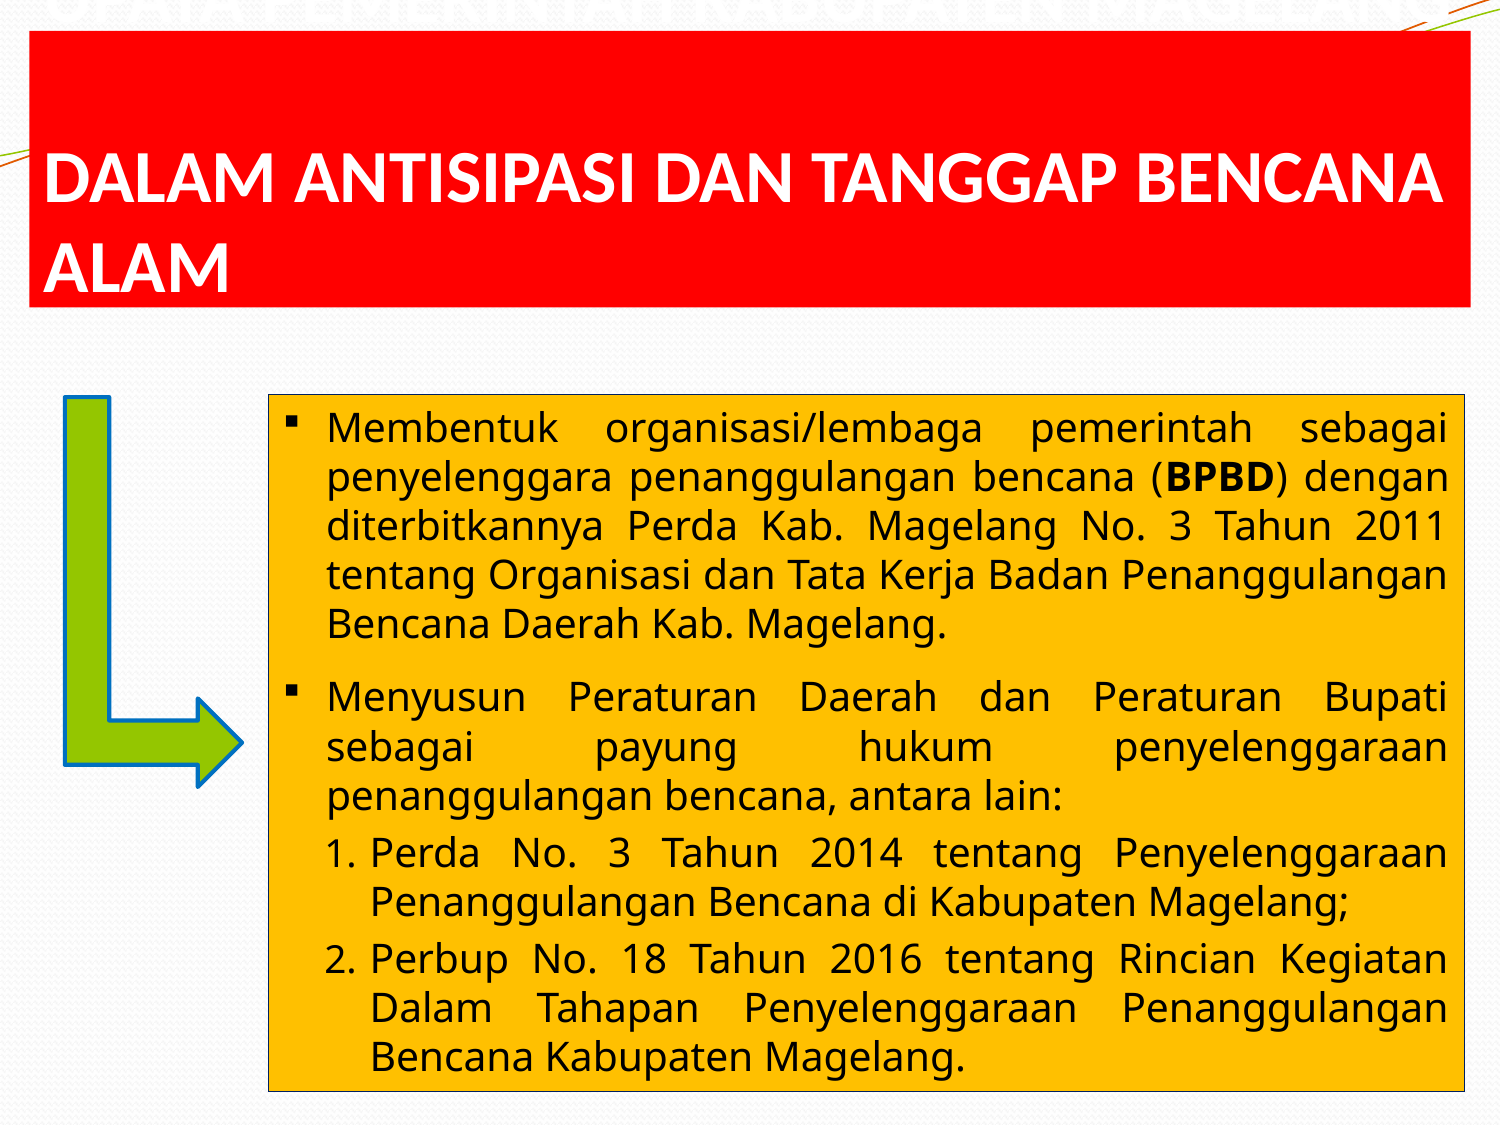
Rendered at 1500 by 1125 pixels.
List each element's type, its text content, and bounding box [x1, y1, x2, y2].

text_box [62, 395, 245, 789]
text_box UPAYA PEMERINTAH KABUPATEN MAGELANG DALAM ANTISIPASI DAN TANGGAP BENCANA ALAM [29, 30, 1471, 308]
list Membentuk organisasi/lembaga pemerintah sebagai penyelenggara penanggulangan bencana (BPBD) dengan diterbitkannya Perda Kab. Magelang No. 3 Tahun 2011 tentang Organisasi dan Tata Kerja Badan Penanggulangan Bencana Daerah Kab. Magelang. Menyusun Peraturan Daerah dan Peraturan Bupati sebagai payung hukum penyelenggaraan penanggulangan bencana, antara lain: Perda No. 3 Tahun 2014 tentang Penyelenggaraan Penanggulangan Bencana di Kabupaten Magelang; Perbup No. 18 Tahun 2016 tentang Rincian Kegiatan Dalam Tahapan Penyelenggaraan Penanggulangan Bencana Kabupaten Magelang. [268, 394, 1465, 1092]
